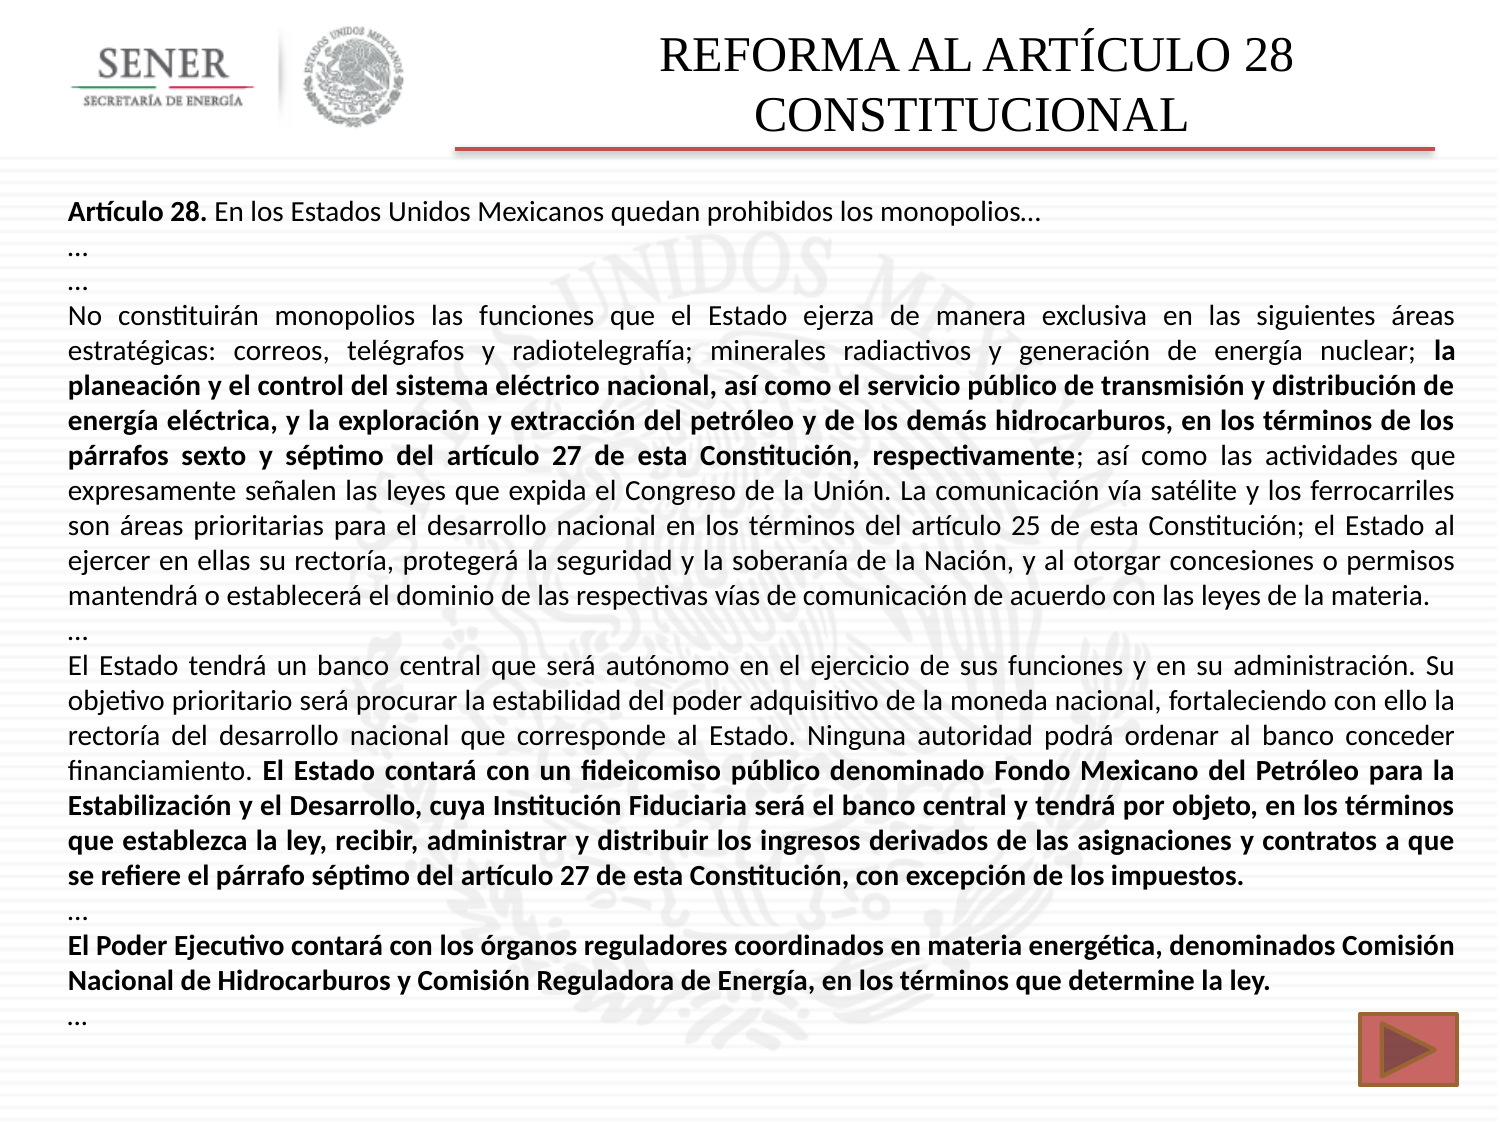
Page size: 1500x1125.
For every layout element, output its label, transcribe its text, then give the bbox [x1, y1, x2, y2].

text_box [1358, 1012, 1459, 1087]
picture [0, 0, 1500, 1122]
text_box Reforma al Artículo 28 Constitucional [432, 13, 1500, 149]
text_box Artículo 28. En los Estados Unidos Mexicanos quedan prohibidos los monopolios… … … No constituirán monopolios las funciones que el Estado ejerza de manera exclusiva en las siguientes áreas estratégicas: correos, telégrafos y radiotelegrafía; minerales radiactivos y generación de energía nuclear; la planeación y el control del sistema eléctrico nacional, así como el servicio público de transmisión y distribución de energía eléctrica, y la exploración y extracción del petróleo y de los demás hidrocarburos, en los términos de los párrafos sexto y séptimo del artículo 27 de esta Constitución, respectivamente; así como las actividades que expresamente señalen las leyes que expida el Congreso de la Unión. La comunicación vía satélite y los ferrocarriles son áreas prioritarias para el desarrollo nacional en los términos del artículo 25 de esta Constitución; el Estado al ejercer en ellas su rectoría, protegerá la seguridad y la soberanía de la Nación, y al otorgar concesiones o permisos mantendrá o establecerá el dominio de las respectivas vías de comunicación de acuerdo con las leyes de la materia. … El Estado tendrá un banco central que será autónomo en el ejercicio de sus funciones y en su administración. Su objetivo prioritario será procurar la estabilidad del poder adquisitivo de la moneda nacional, fortaleciendo con ello la rectoría del desarrollo nacional que corresponde al Estado. Ninguna autoridad podrá ordenar al banco conceder financiamiento. El Estado contará con un fideicomiso público denominado Fondo Mexicano del Petróleo para la Estabilización y el Desarrollo, cuya Institución Fiduciaria será el banco central y tendrá por objeto, en los términos que establezca la ley, recibir, administrar y distribuir los ingresos derivados de las asignaciones y contratos a que se refiere el párrafo séptimo del artículo 27 de esta Constitución, con excepción de los impuestos. … El Poder Ejecutivo contará con los órganos reguladores coordinados en materia energética, denominados Comisión Nacional de Hidrocarburos y Comisión Reguladora de Energía, en los términos que determine la ley. … [53, 184, 1471, 1039]
